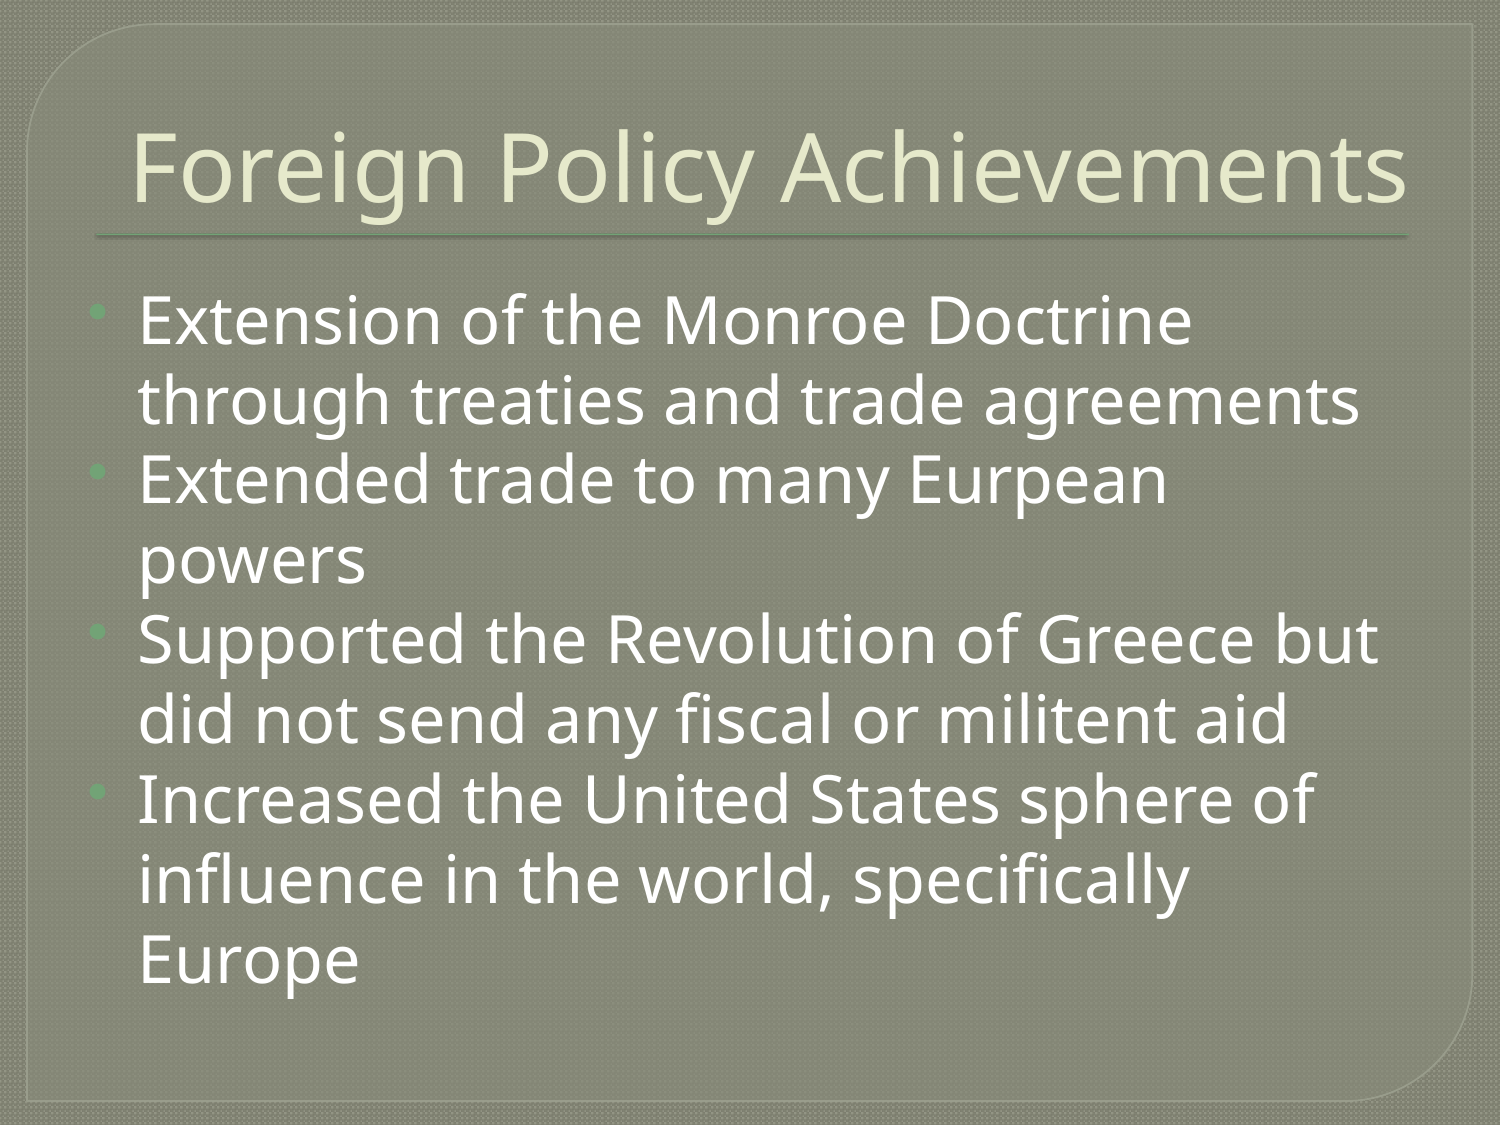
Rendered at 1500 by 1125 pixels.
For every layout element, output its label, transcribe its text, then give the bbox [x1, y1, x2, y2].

list Extension of the Monroe Doctrine through treaties and trade agreements Extended trade to many Eurpean powers Supported the Revolution of Greece but did not send any fiscal or militent aid Increased the United States sphere of influence in the world, specifically Europe [75, 270, 1425, 1013]
title Foreign Policy Achievements [75, 41, 1425, 230]
